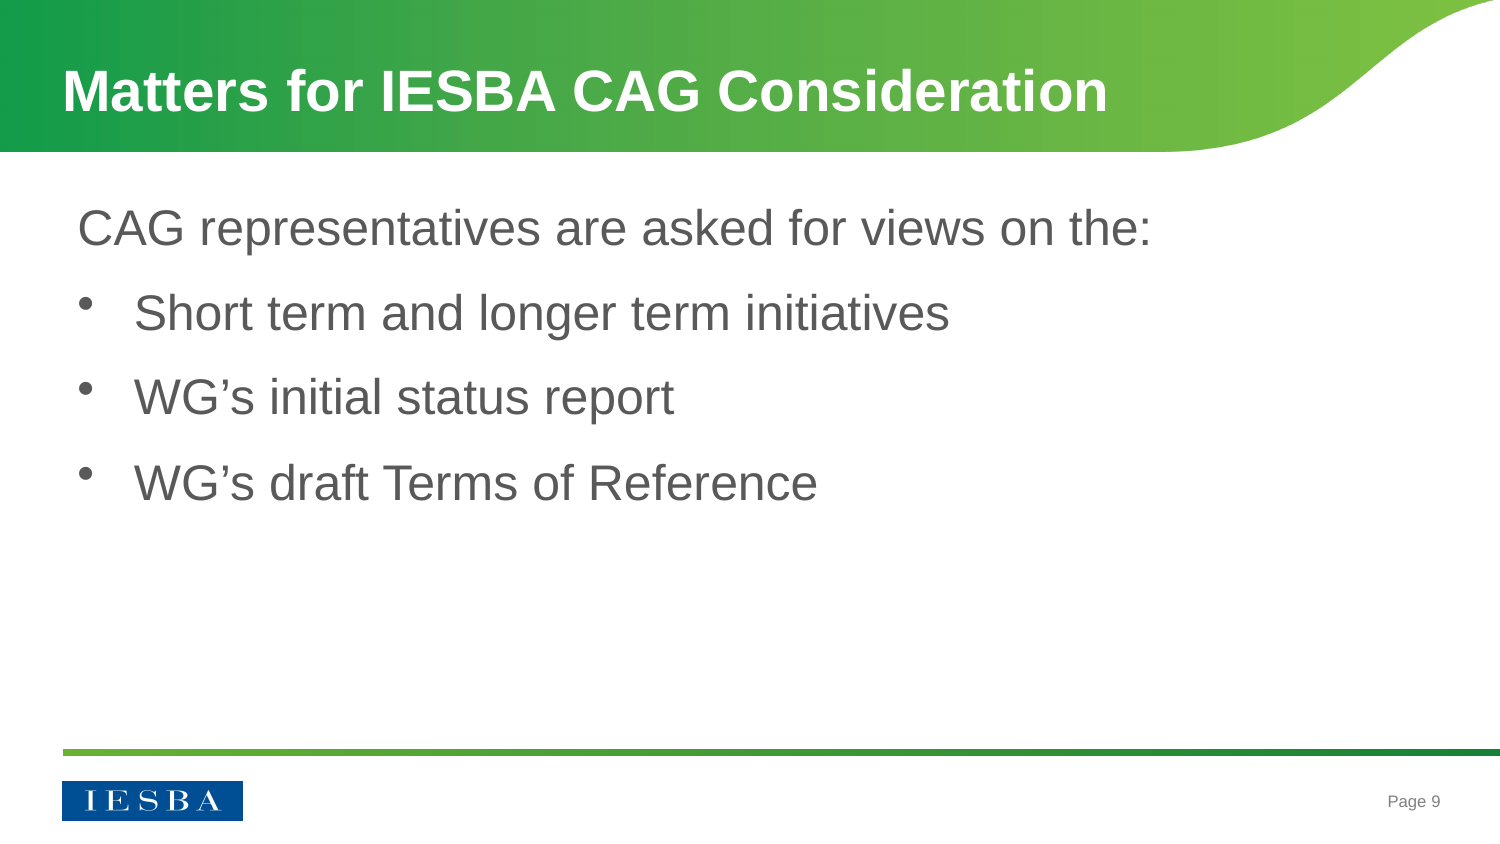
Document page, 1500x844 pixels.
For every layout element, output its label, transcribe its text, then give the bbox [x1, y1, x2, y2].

title Matters for IESBA CAG Consideration [62, 55, 1300, 121]
picture [62, 781, 243, 821]
picture [0, 0, 1497, 152]
list CAG representatives are asked for views on the: Short term and longer term initiatives WG’s initial status report WG’s draft Terms of Reference [62, 187, 1450, 694]
